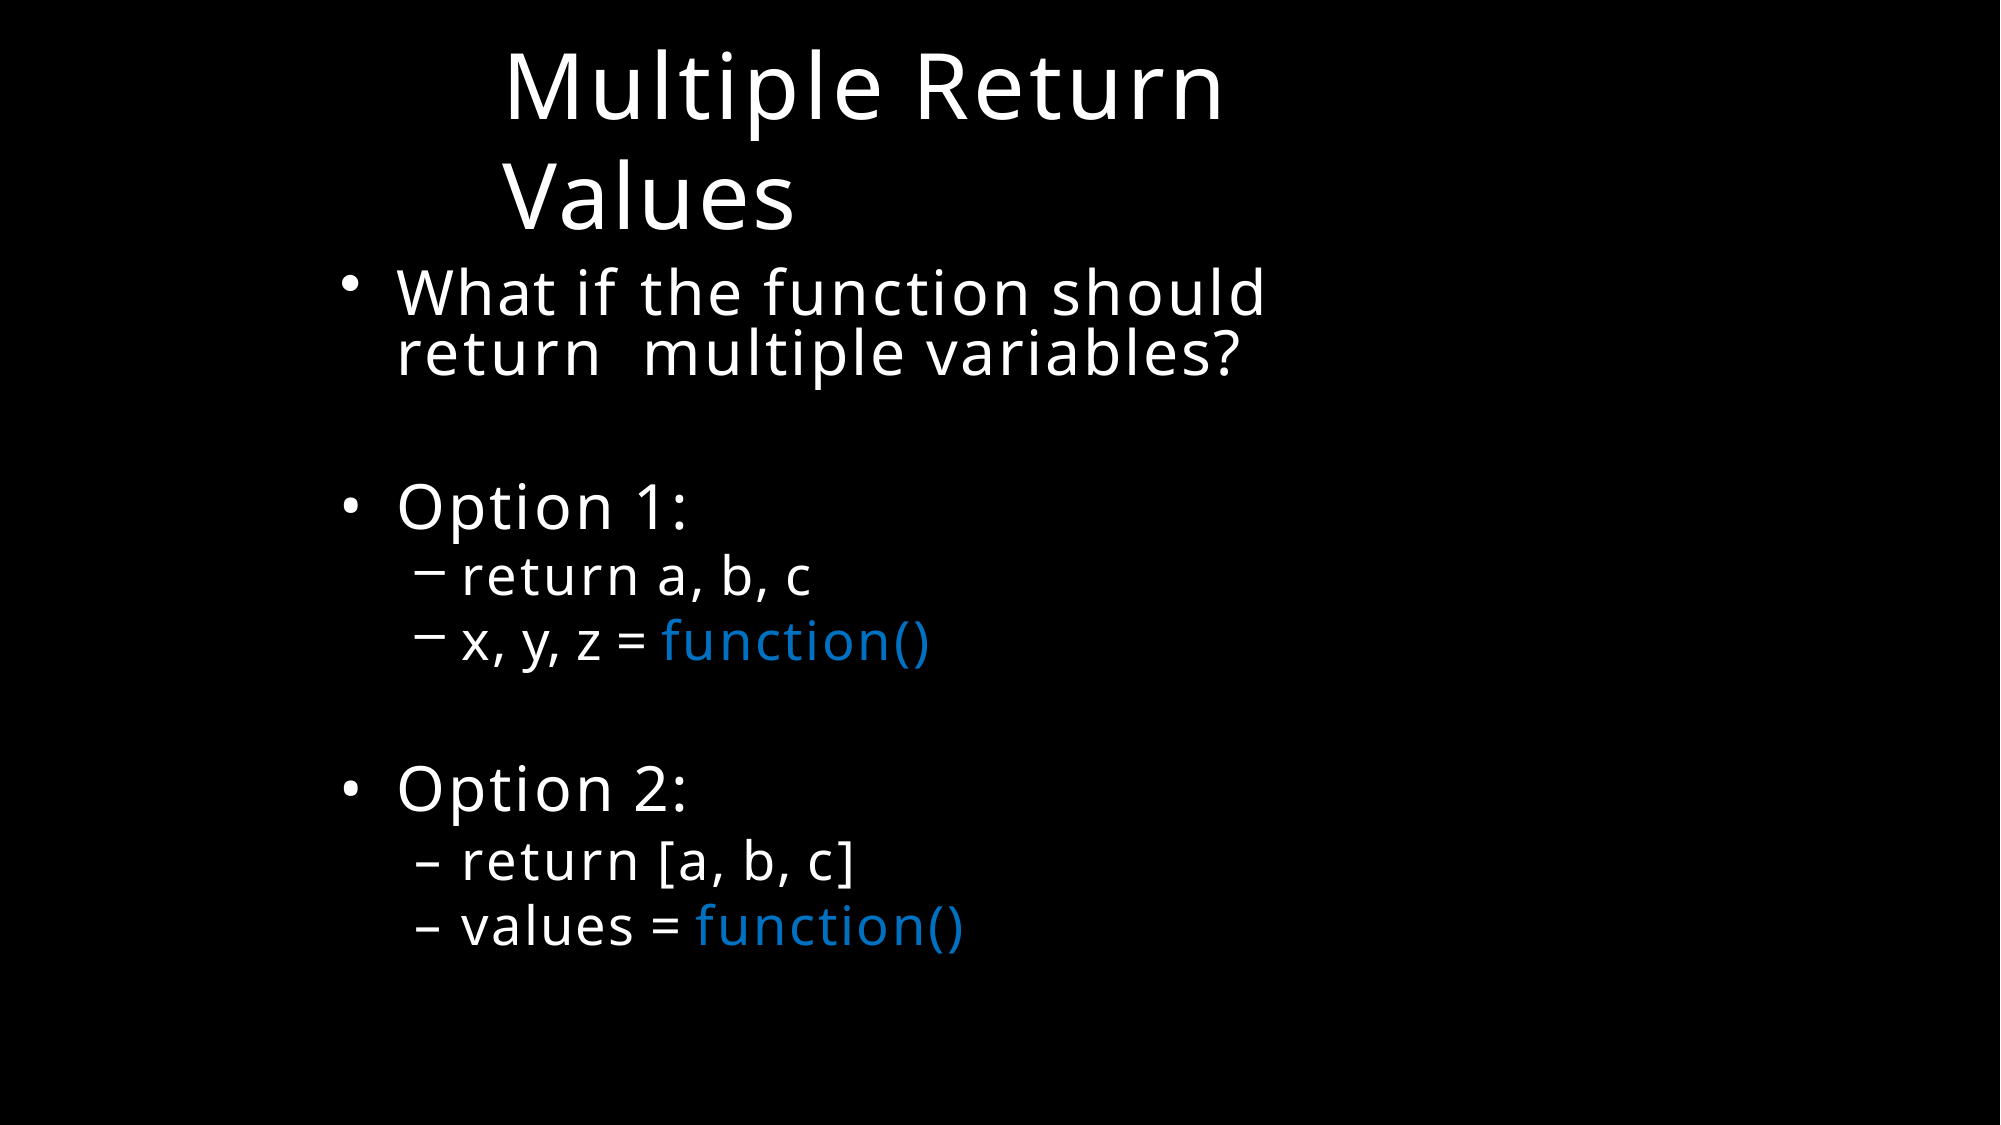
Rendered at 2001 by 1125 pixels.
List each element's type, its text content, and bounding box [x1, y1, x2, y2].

text_box What if the function should return multiple variables? Option 1: return a, b, c x, y, z = function() Option 2: return [a, b, c] values = function() [337, 251, 1412, 956]
title Multiple Return Values [500, 25, 1500, 248]
